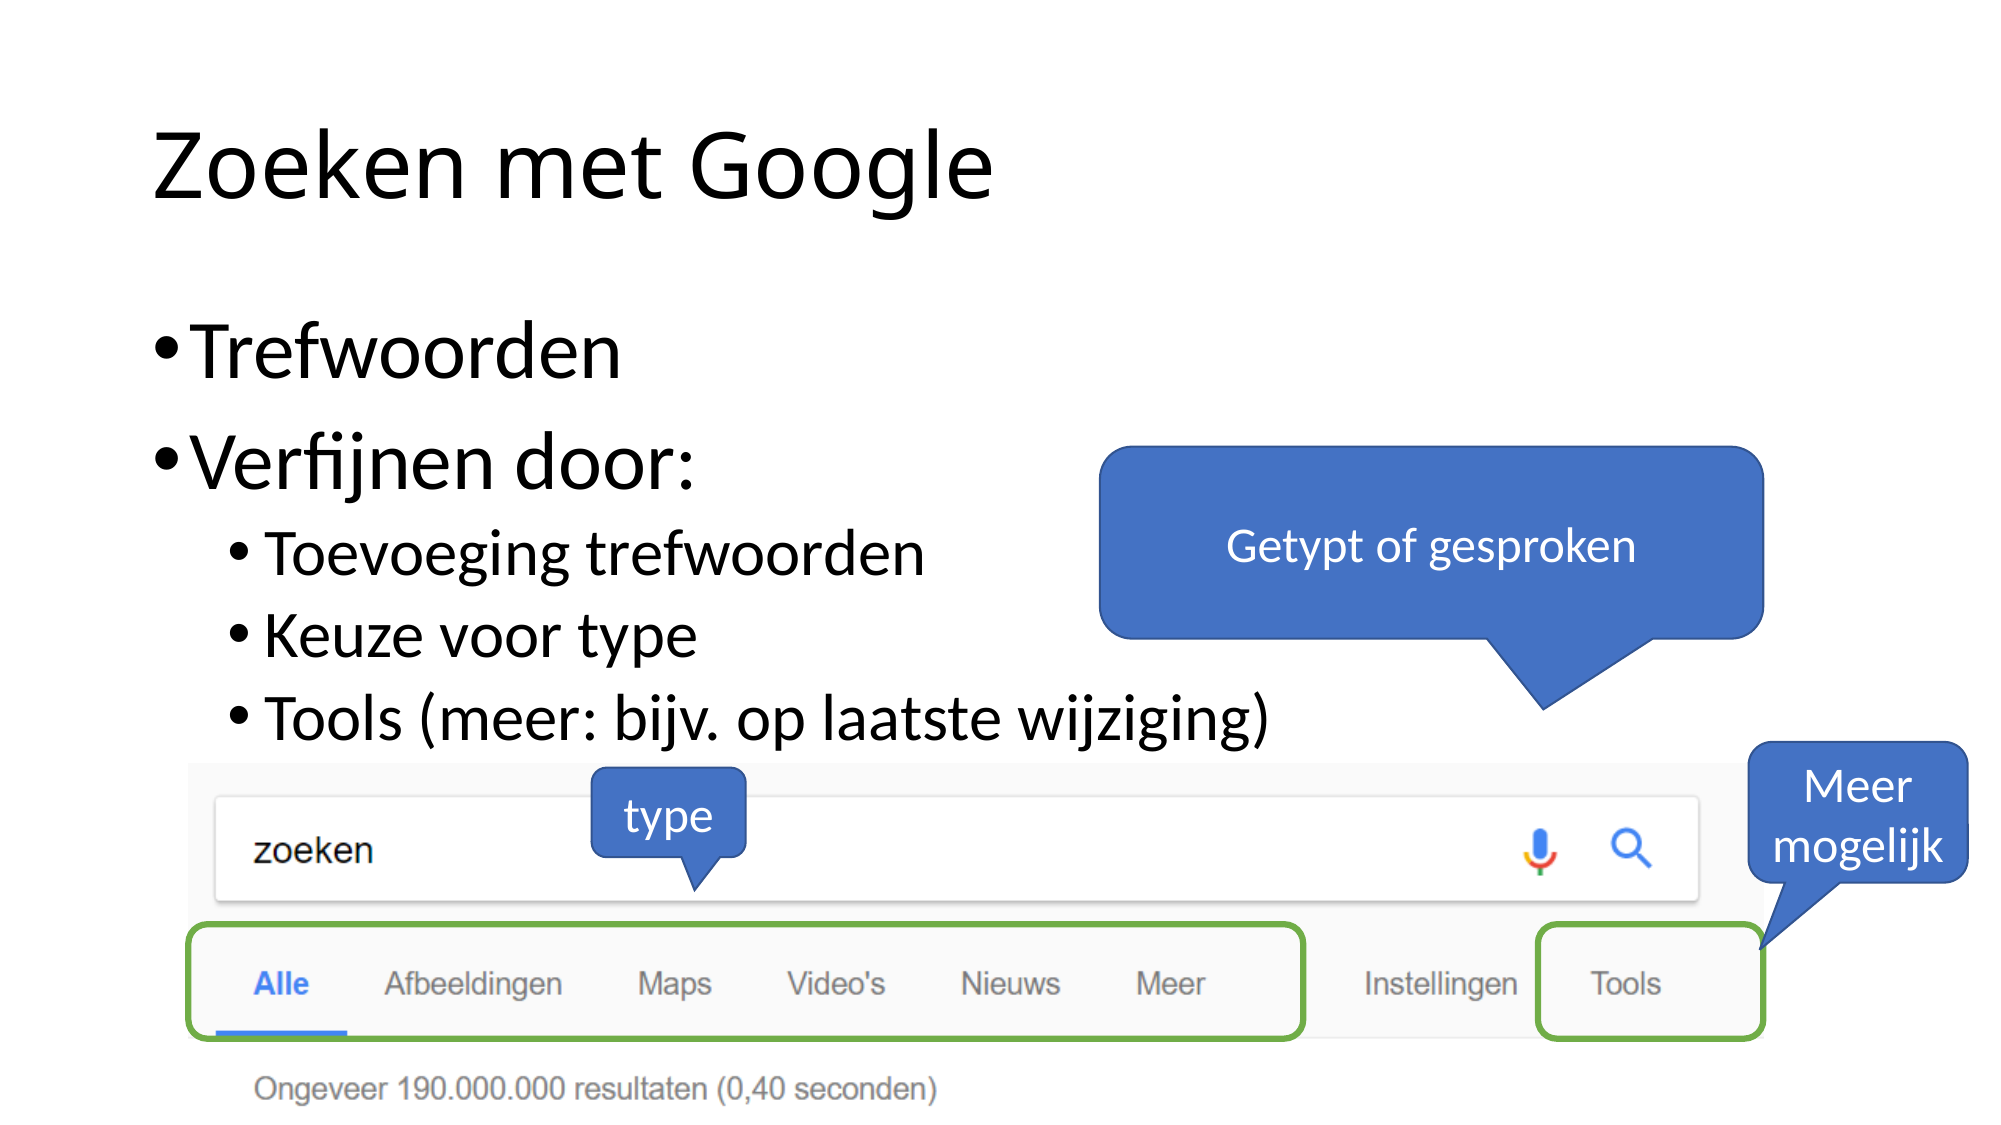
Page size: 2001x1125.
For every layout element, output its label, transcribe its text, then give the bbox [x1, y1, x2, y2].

title Zoeken met Google [137, 59, 1863, 278]
text_box Meer mogelijk [1747, 740, 1969, 948]
list Trefwoorden Verfijnen door: Toevoeging trefwoorden Keuze voor type Tools (meer: bijv. op laatste wijziging) [137, 299, 1863, 1014]
picture [188, 763, 1764, 1125]
text_box Getypt of gesproken [1098, 445, 1765, 711]
